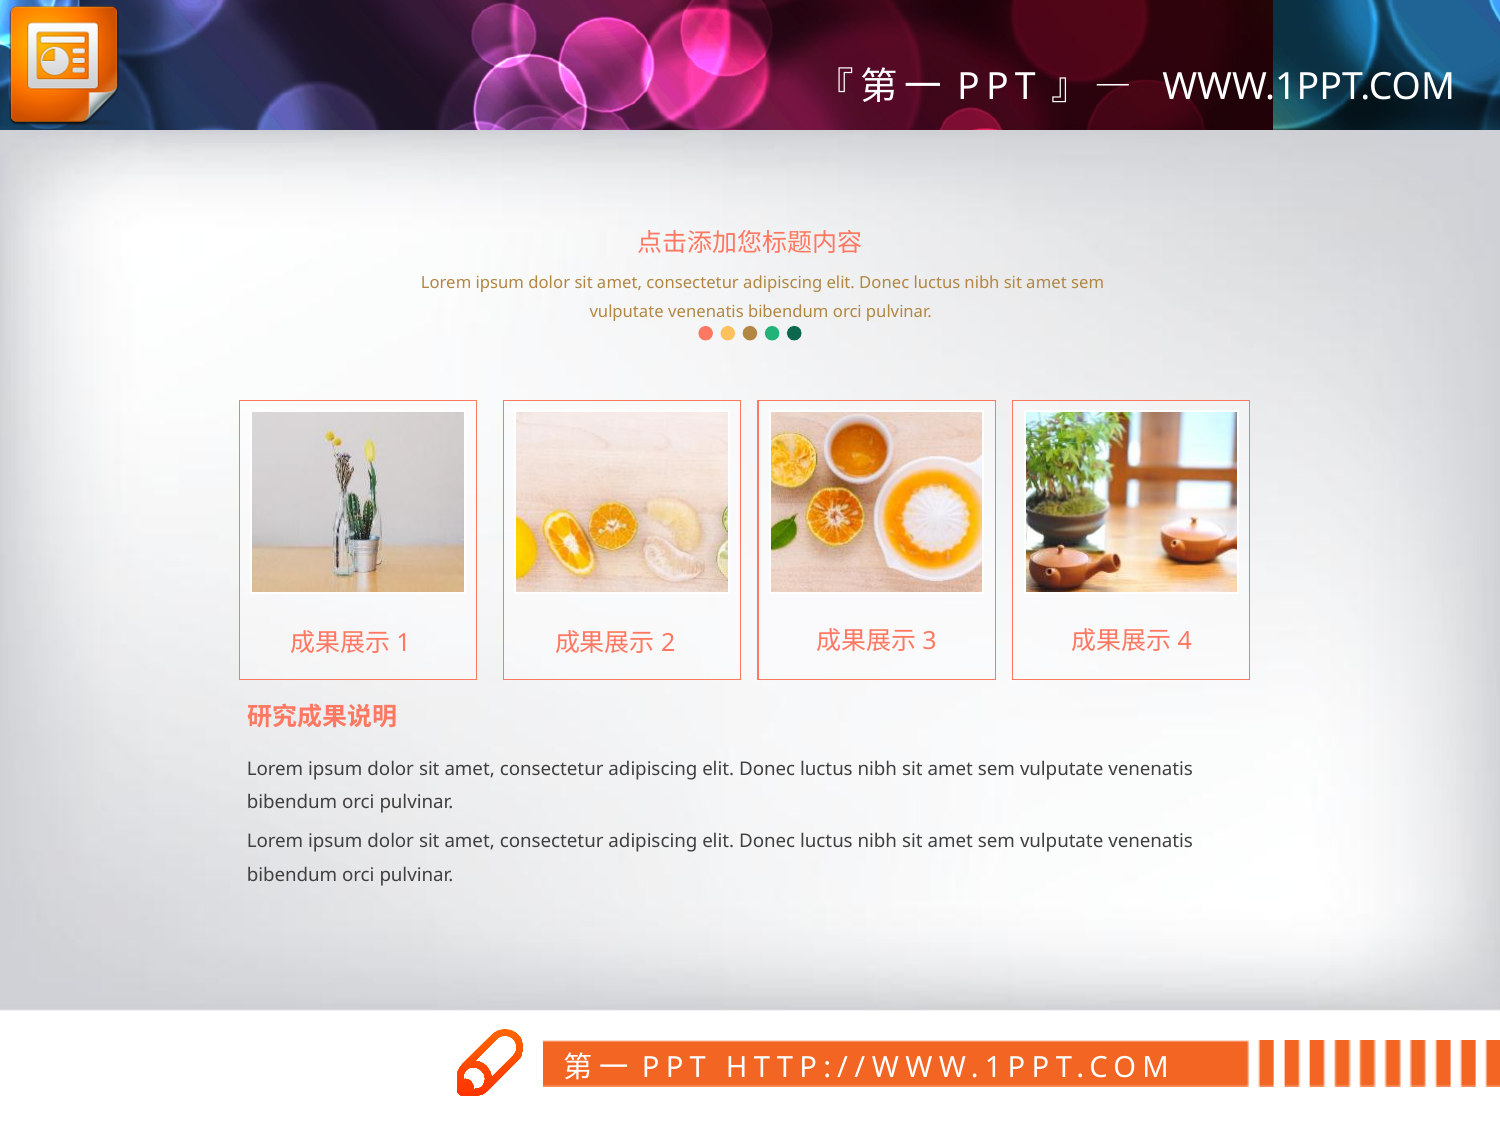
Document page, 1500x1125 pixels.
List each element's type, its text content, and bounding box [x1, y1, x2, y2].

text_box [758, 400, 996, 680]
text_box [503, 400, 741, 680]
text_box [251, 411, 465, 592]
text_box [251, 592, 465, 669]
text_box 点击添加您标题内容 [622, 218, 878, 254]
text_box 成果展示4 [1056, 616, 1207, 662]
text_box [239, 400, 477, 680]
text_box [515, 411, 729, 592]
text_box [1024, 411, 1239, 592]
text_box 成果展示3 [801, 616, 952, 662]
text_box Lorem ipsum dolor sit amet, consectetur adipiscing elit. Donec luctus nibh sit amet sem vulputate venenatis bibendum orci pulvinar. [232, 809, 1254, 893]
text_box 研究成果说明 [232, 692, 413, 737]
text_box Lorem ipsum dolor sit amet, consectetur adipiscing elit. Donec luctus nibh sit amet sem vulputate venenatis bibendum orci pulvinar. [232, 737, 1254, 809]
picture [0, 0, 1500, 1012]
text_box 成果展示1 [275, 619, 426, 665]
text_box 成果展示2 [540, 619, 690, 665]
picture [543, 1040, 1500, 1087]
text_box Lorem ipsum dolor sit amet, consectetur adipiscing elit. Donec luctus nibh sit amet sem vulputate venenatis bibendum orci pulvinar. [404, 254, 1122, 329]
text_box [769, 411, 984, 592]
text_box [698, 325, 802, 341]
text_box [515, 592, 729, 669]
text_box [1012, 400, 1250, 680]
text_box [1024, 592, 1239, 669]
text_box [769, 592, 984, 669]
